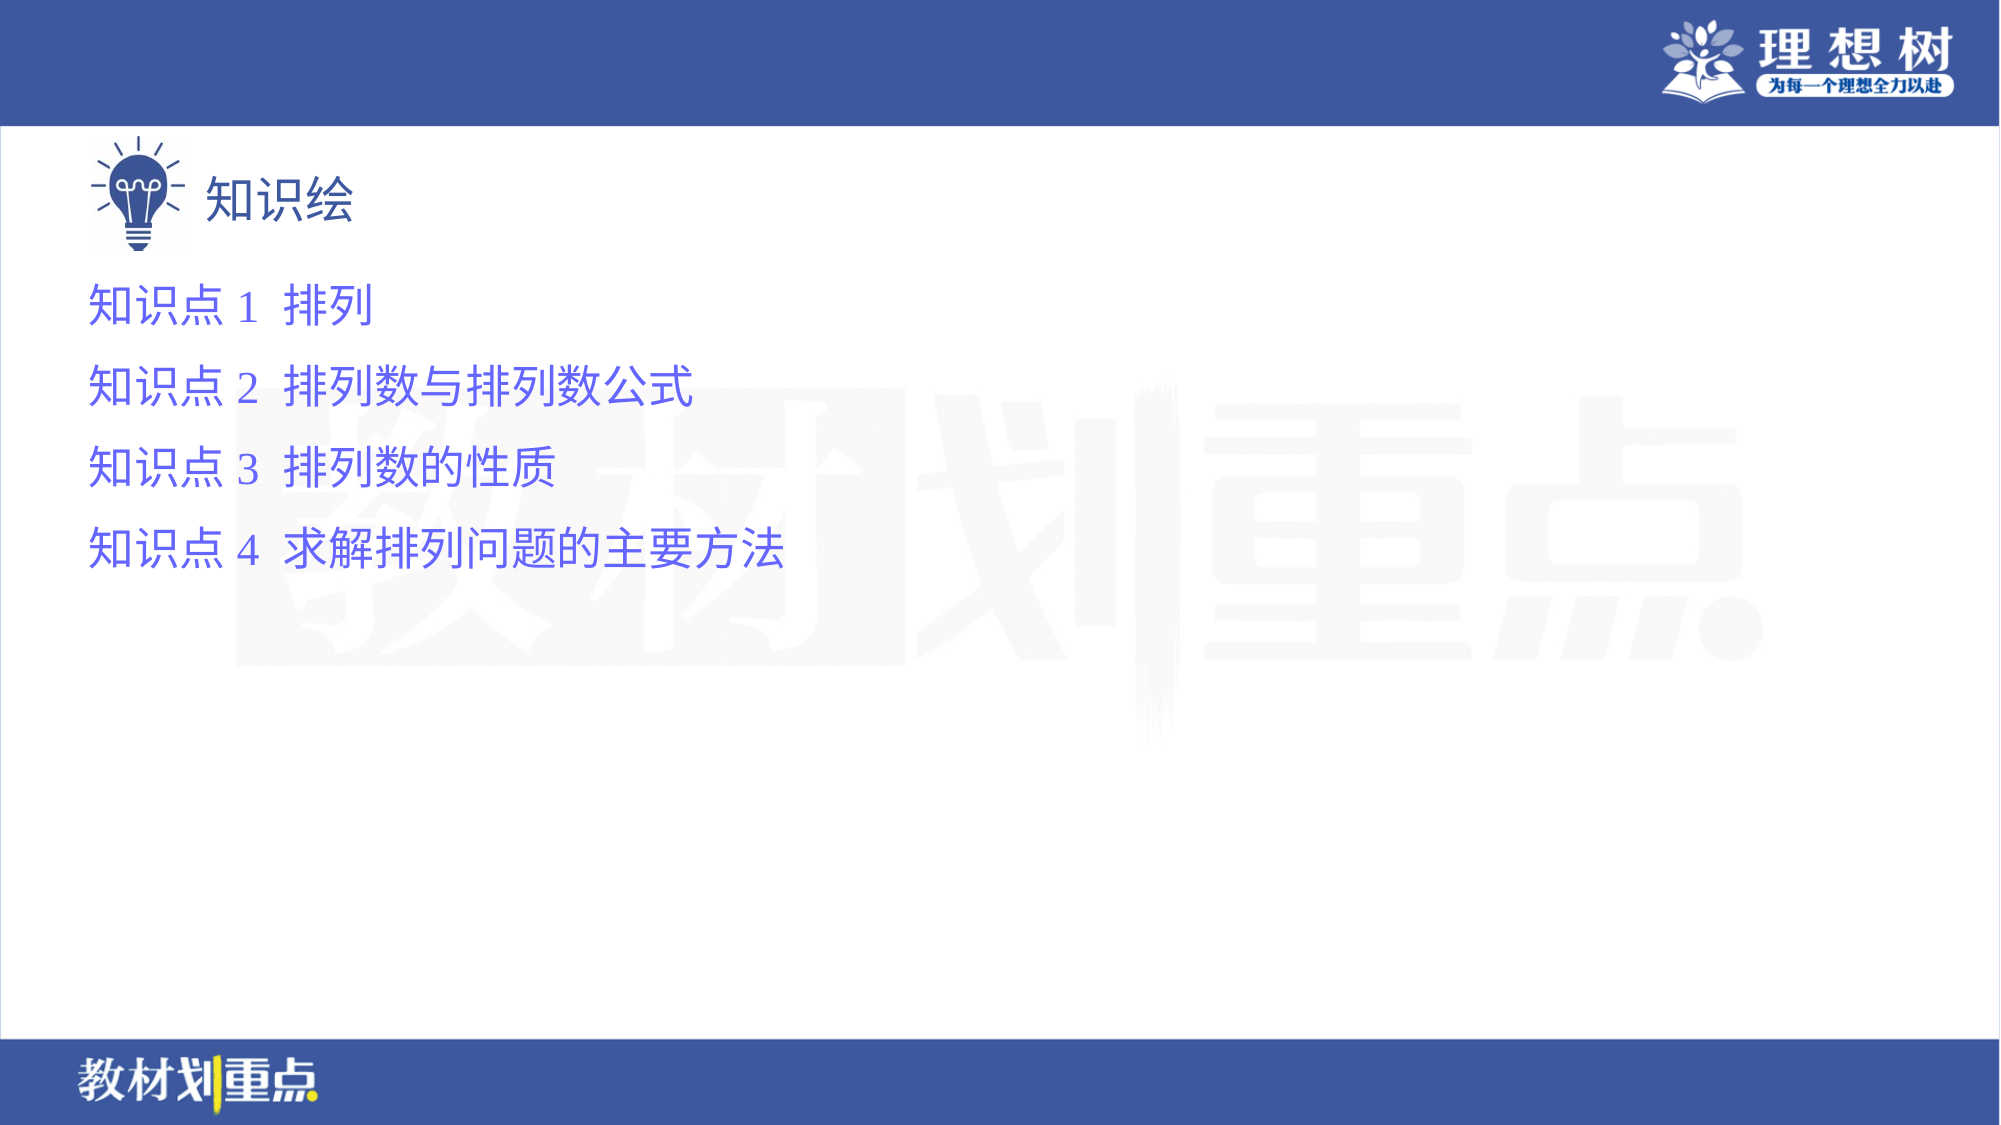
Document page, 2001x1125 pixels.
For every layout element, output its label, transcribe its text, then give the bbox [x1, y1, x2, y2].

picture [0, 0, 2000, 1125]
text_box 知识点4 求解排列问题的主要方法 [88, 493, 1911, 633]
text_box 知识点3 排列数的性质 [88, 412, 1911, 493]
text_box 知识绘 [205, 155, 501, 242]
text_box 知识点1 排列 [88, 250, 1911, 331]
text_box 知识点2 排列数与排列数公式 [88, 331, 1911, 412]
